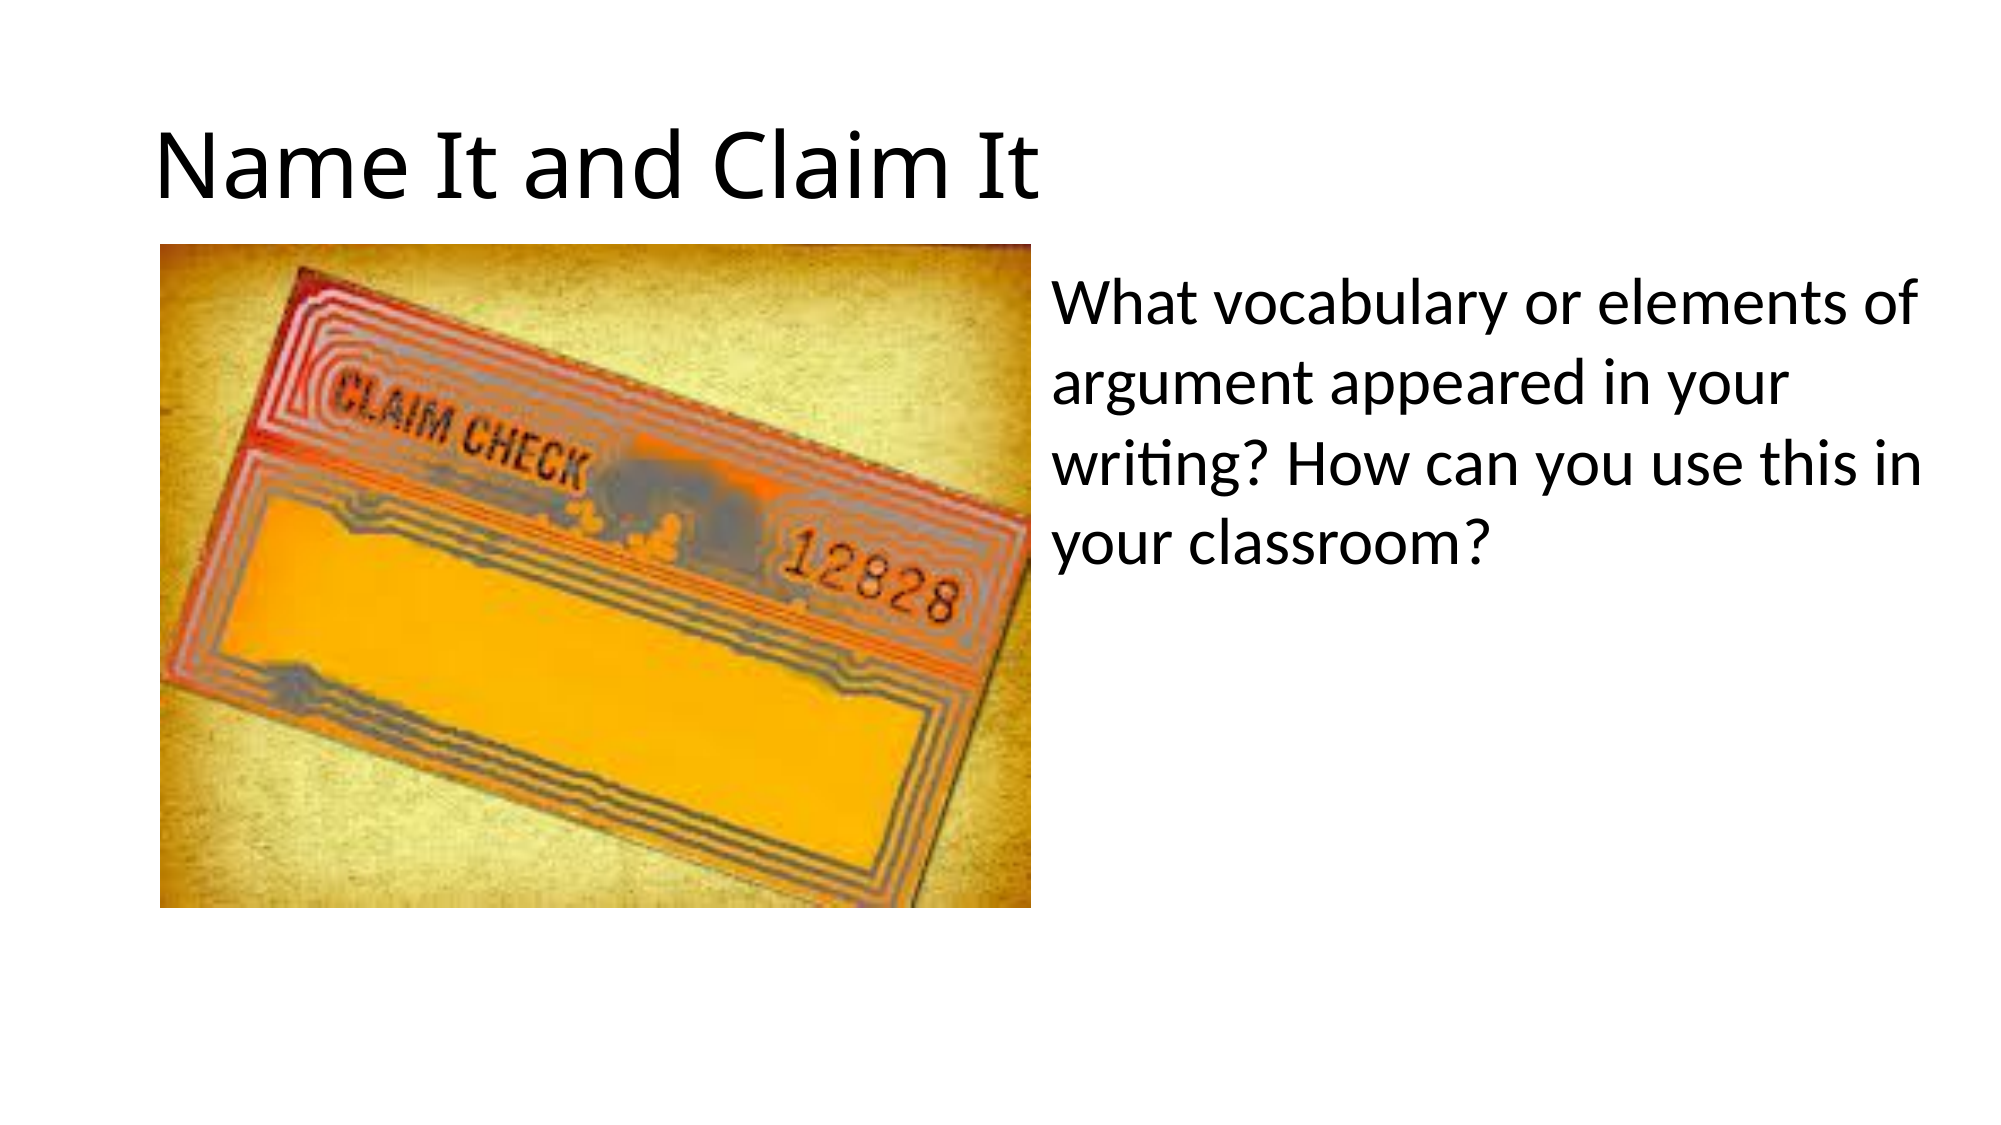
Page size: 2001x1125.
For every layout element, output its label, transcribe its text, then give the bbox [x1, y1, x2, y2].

title Name It and Claim It [137, 59, 1863, 278]
text_box What vocabulary or elements of argument appeared in your writing? How can you use this in your classroom? [1036, 250, 1946, 586]
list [160, 244, 1031, 908]
